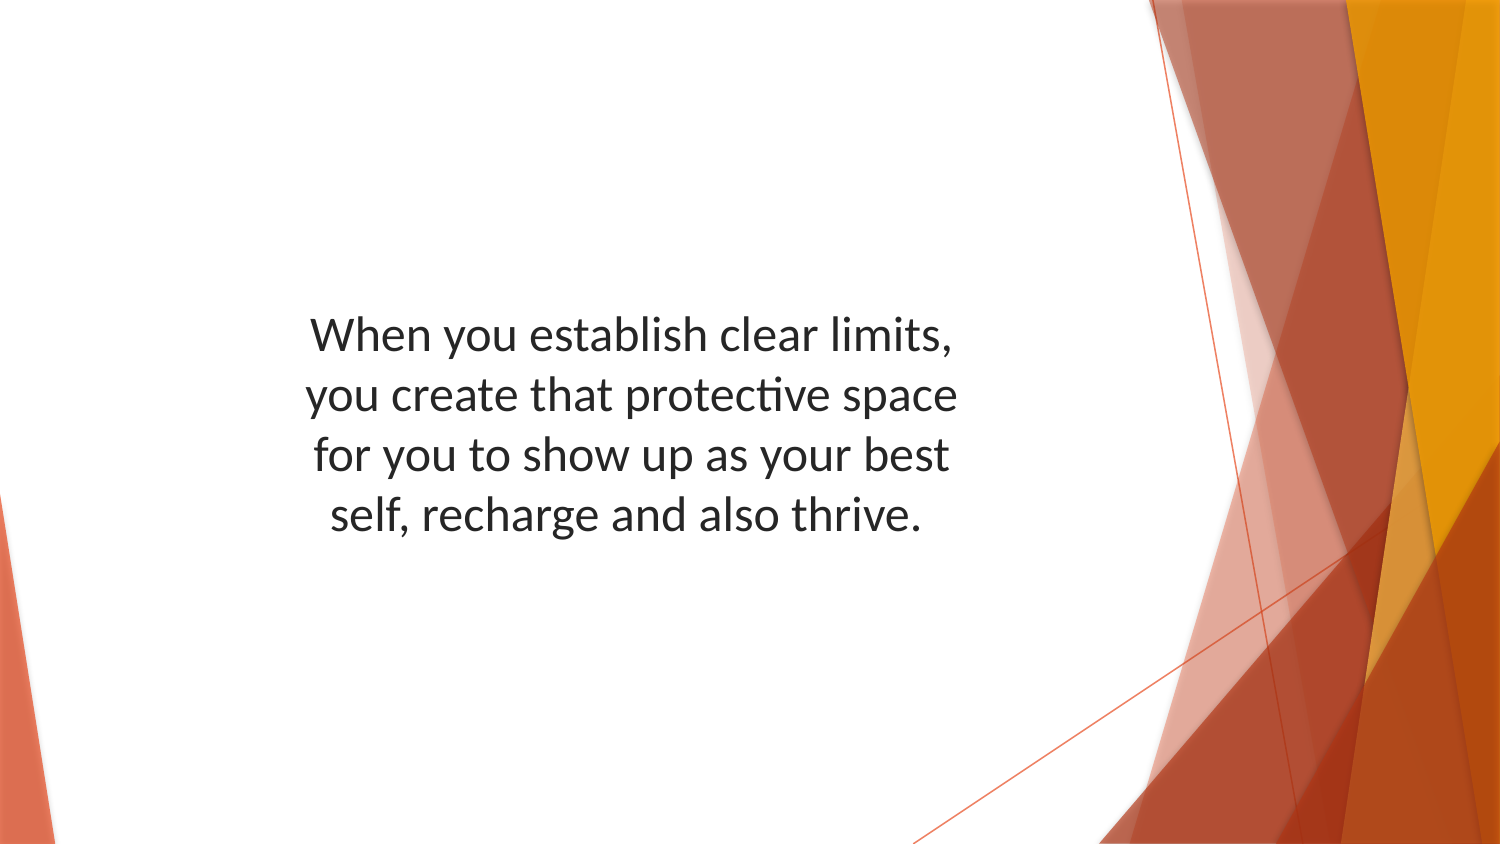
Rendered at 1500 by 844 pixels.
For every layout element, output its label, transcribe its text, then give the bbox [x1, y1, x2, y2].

list When you establish clear limits, you create that protective space for you to show up as your best self, recharge and also thrive. [289, 197, 975, 647]
